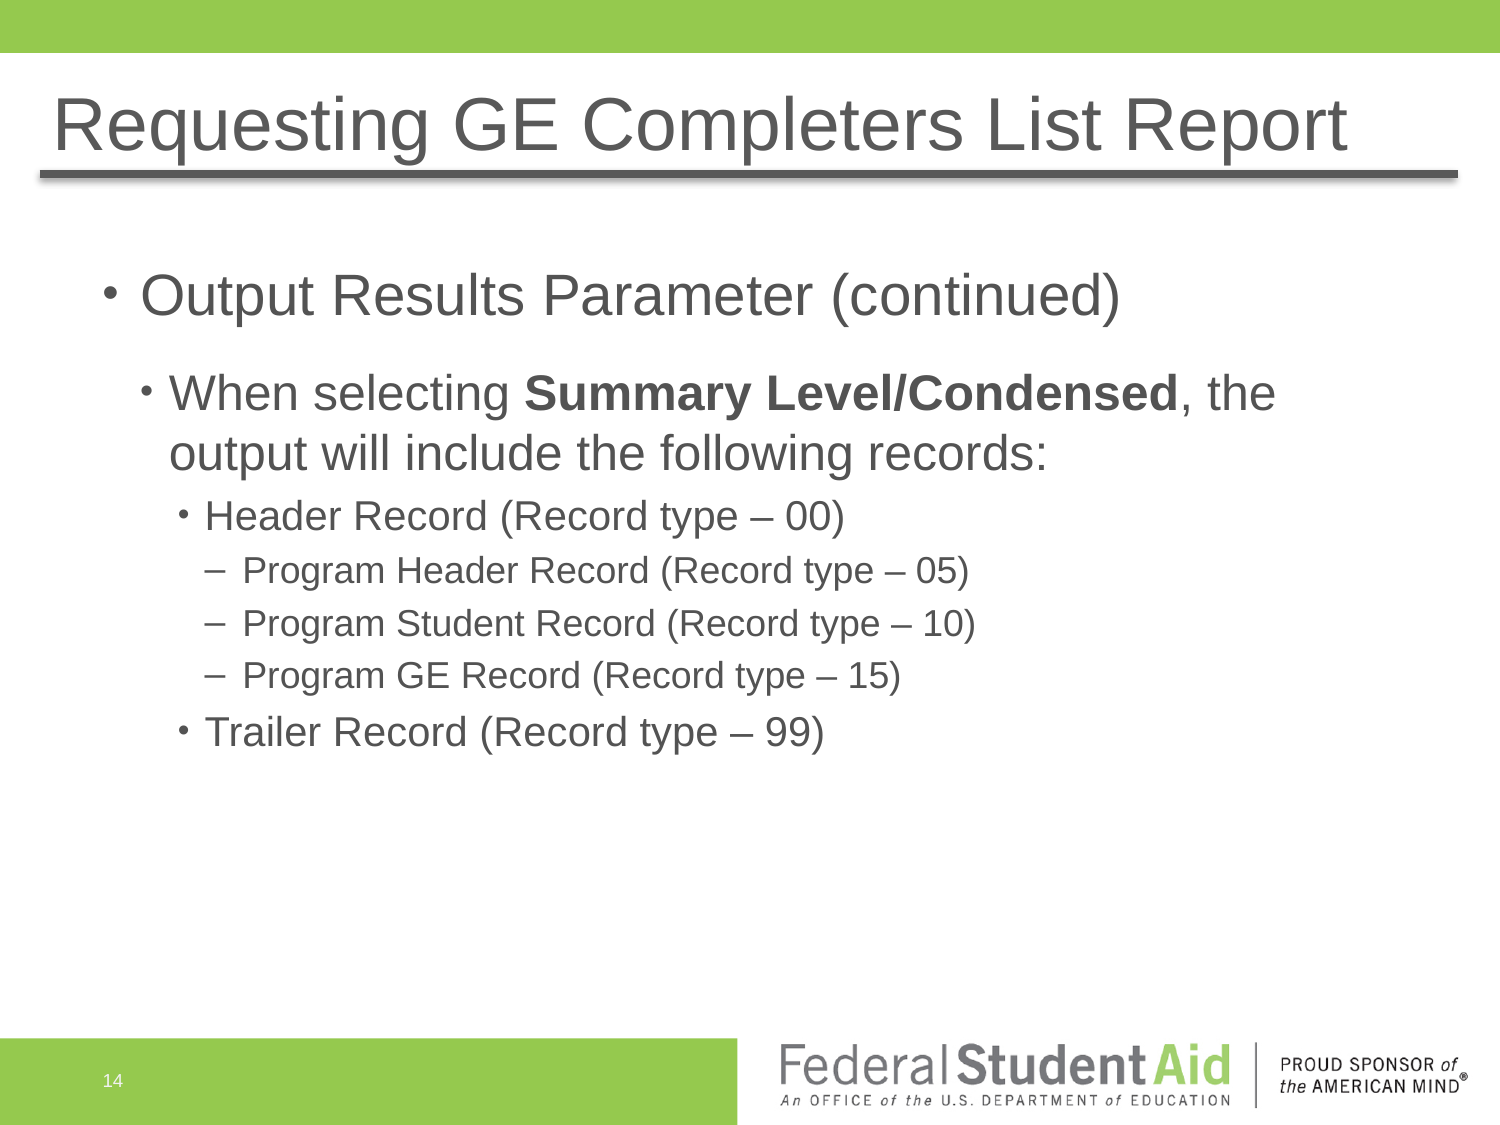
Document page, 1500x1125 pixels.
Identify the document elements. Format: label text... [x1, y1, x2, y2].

list Output Results Parameter (continued) When selecting Summary Level/Condensed, the output will include the following records: Header Record (Record type – 00) Program Header Record (Record type – 05) Program Student Record (Record type – 10) Program GE Record (Record type – 15) Trailer Record (Record type – 99) [87, 249, 1438, 993]
picture [761, 1018, 1488, 1125]
title Requesting GE Completers List Report [37, 67, 1450, 175]
slide_number 14 [87, 1050, 438, 1110]
